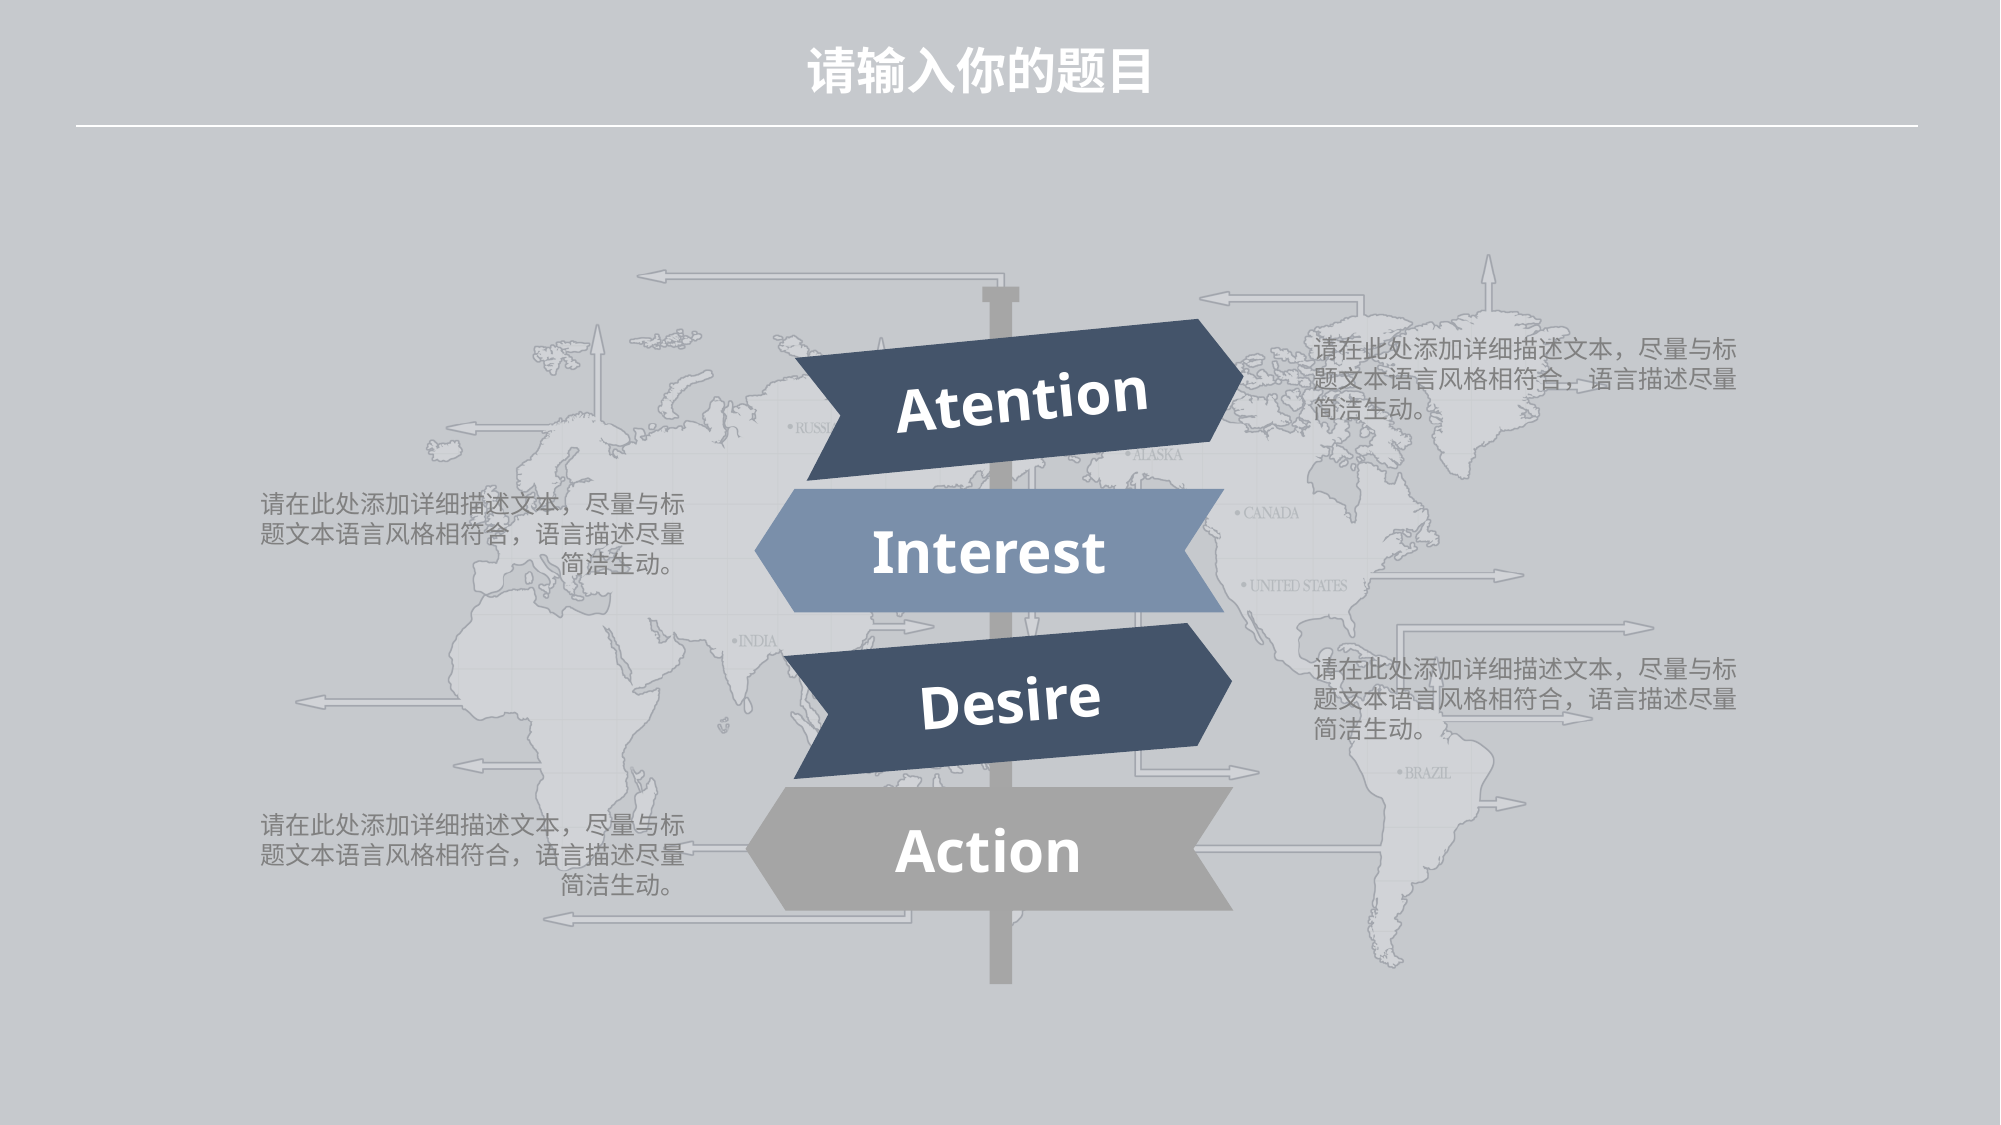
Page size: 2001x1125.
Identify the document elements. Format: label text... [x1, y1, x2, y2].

text_box 请在此处添加详细描述文本，尽量与标题文本语言风格相符合，语言描述尽量简洁生动。 [249, 488, 686, 579]
text_box 请在此处添加详细描述文本，尽量与标题文本语言风格相符合，语言描述尽量简洁生动。 [249, 809, 686, 900]
text_box Atention [794, 339, 982, 481]
text_box Interest [1020, 488, 1225, 613]
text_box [982, 286, 1020, 985]
text_box Desire [1020, 622, 1233, 761]
text_box Interest [754, 488, 982, 613]
text_box 请在此处添加详细描述文本，尽量与标题文本语言风格相符合，语言描述尽量简洁生动。 [1313, 653, 1750, 744]
text_box Desire [783, 639, 982, 780]
text_box Atention [1020, 318, 1244, 461]
text_box Action [745, 787, 982, 911]
text_box 请在此处添加详细描述文本，尽量与标题文本语言风格相符合，语言描述尽量简洁生动。 [1313, 333, 1750, 424]
text_box Action [1020, 787, 1234, 911]
